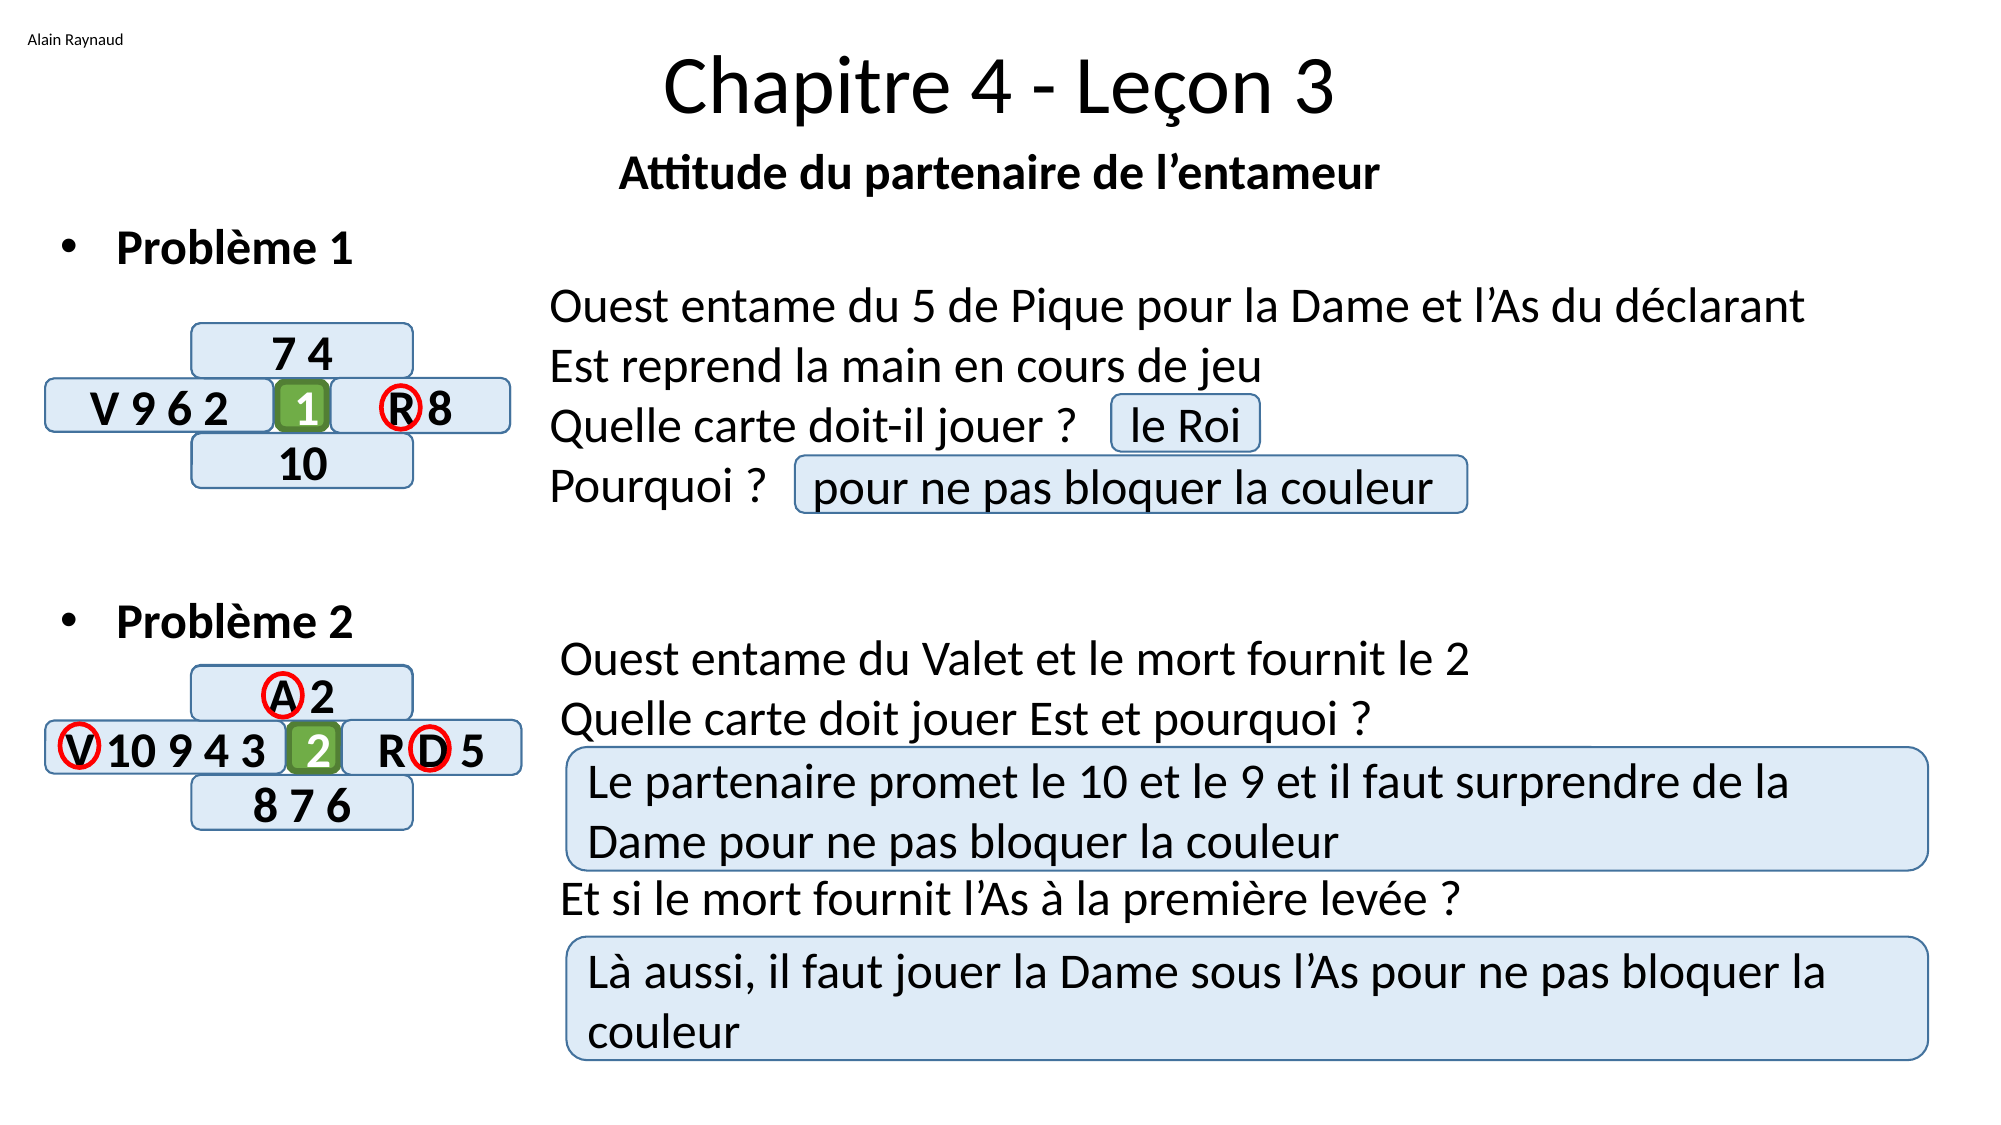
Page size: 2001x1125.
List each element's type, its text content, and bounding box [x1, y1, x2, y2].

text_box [45, 664, 522, 830]
text_box Ouest entame du 5 de Pique pour la Dame et l’As du déclarant Est reprend la main en cours de jeu Quelle carte doit-il jouer ? Pourquoi ? [534, 265, 1929, 521]
title Chapitre 4 - Leçon 3 [249, 38, 1750, 140]
text_box pour ne pas bloquer la couleur [793, 454, 1469, 514]
text_box Ouest entame du Valet et le mort fournit le 2 Quelle carte doit jouer Est et pourquoi ? Et si le mort fournit l’As à la première levée ? [544, 618, 1939, 994]
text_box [45, 323, 511, 488]
text_box Alain Raynaud [12, 21, 147, 57]
text_box Le partenaire promet le 10 et le 9 et il faut surprendre de la Dame pour ne pas bloquer la couleur [565, 745, 1930, 872]
text_box Attitude du partenaire de l’entameur Problème 1 Problème 2 [45, 139, 1955, 1088]
text_box le Roi [1110, 393, 1262, 453]
text_box Là aussi, il faut jouer la Dame sous l’As pour ne pas bloquer la couleur [565, 935, 1930, 1062]
